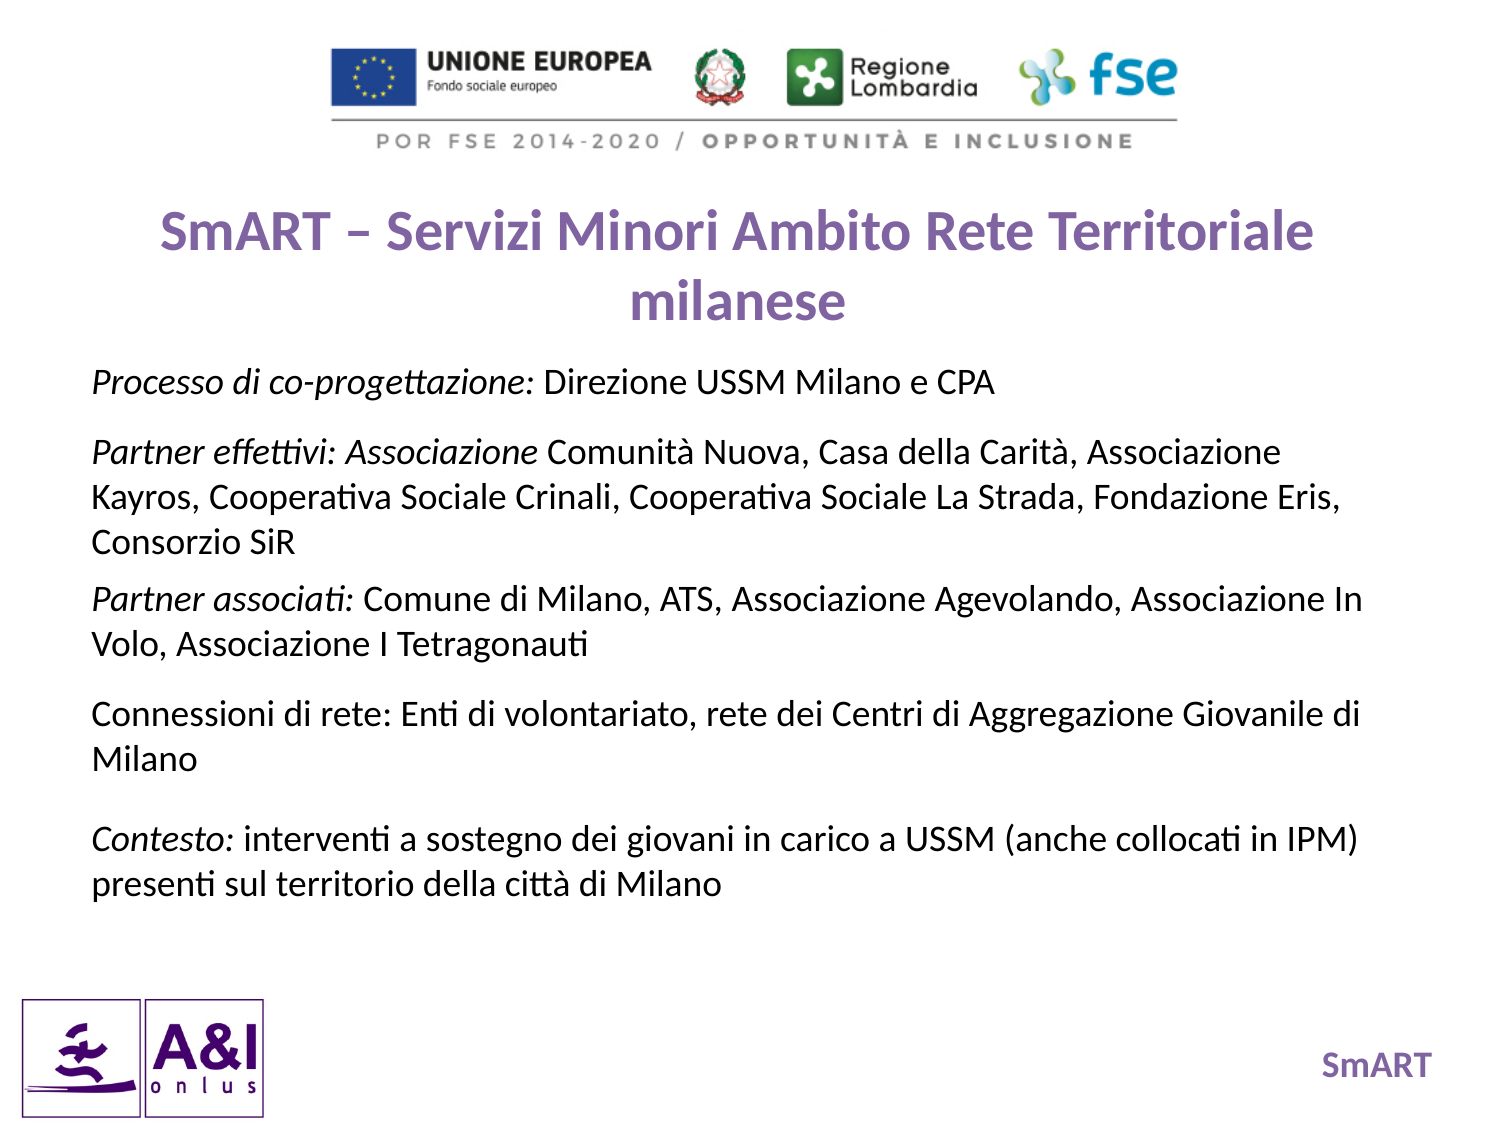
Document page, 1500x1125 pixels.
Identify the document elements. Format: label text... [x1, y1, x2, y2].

picture [17, 992, 268, 1125]
text_box SmART – Servizi Minori Ambito Rete Territoriale milanese Processo di co-progettazione: Direzione USSM Milano e CPA Partner effettivi: Associazione Comunità Nuova, Casa della Carità, Associazione Kayros, Cooperativa Sociale Crinali, Cooperativa Sociale La Strada, Fondazione Eris, Consorzio SiR Partner associati: Comune di Milano, ATS, Associazione Agevolando, Associazione In Volo, Associazione I Tetragonauti Connessioni di rete: Enti di volontariato, rete dei Centri di Aggregazione Giovanile di Milano Contesto: interventi a sostegno dei giovani in carico a USSM (anche collocati in IPM) presenti sul territorio della città di Milano [76, 184, 1400, 912]
picture [312, 30, 1188, 161]
